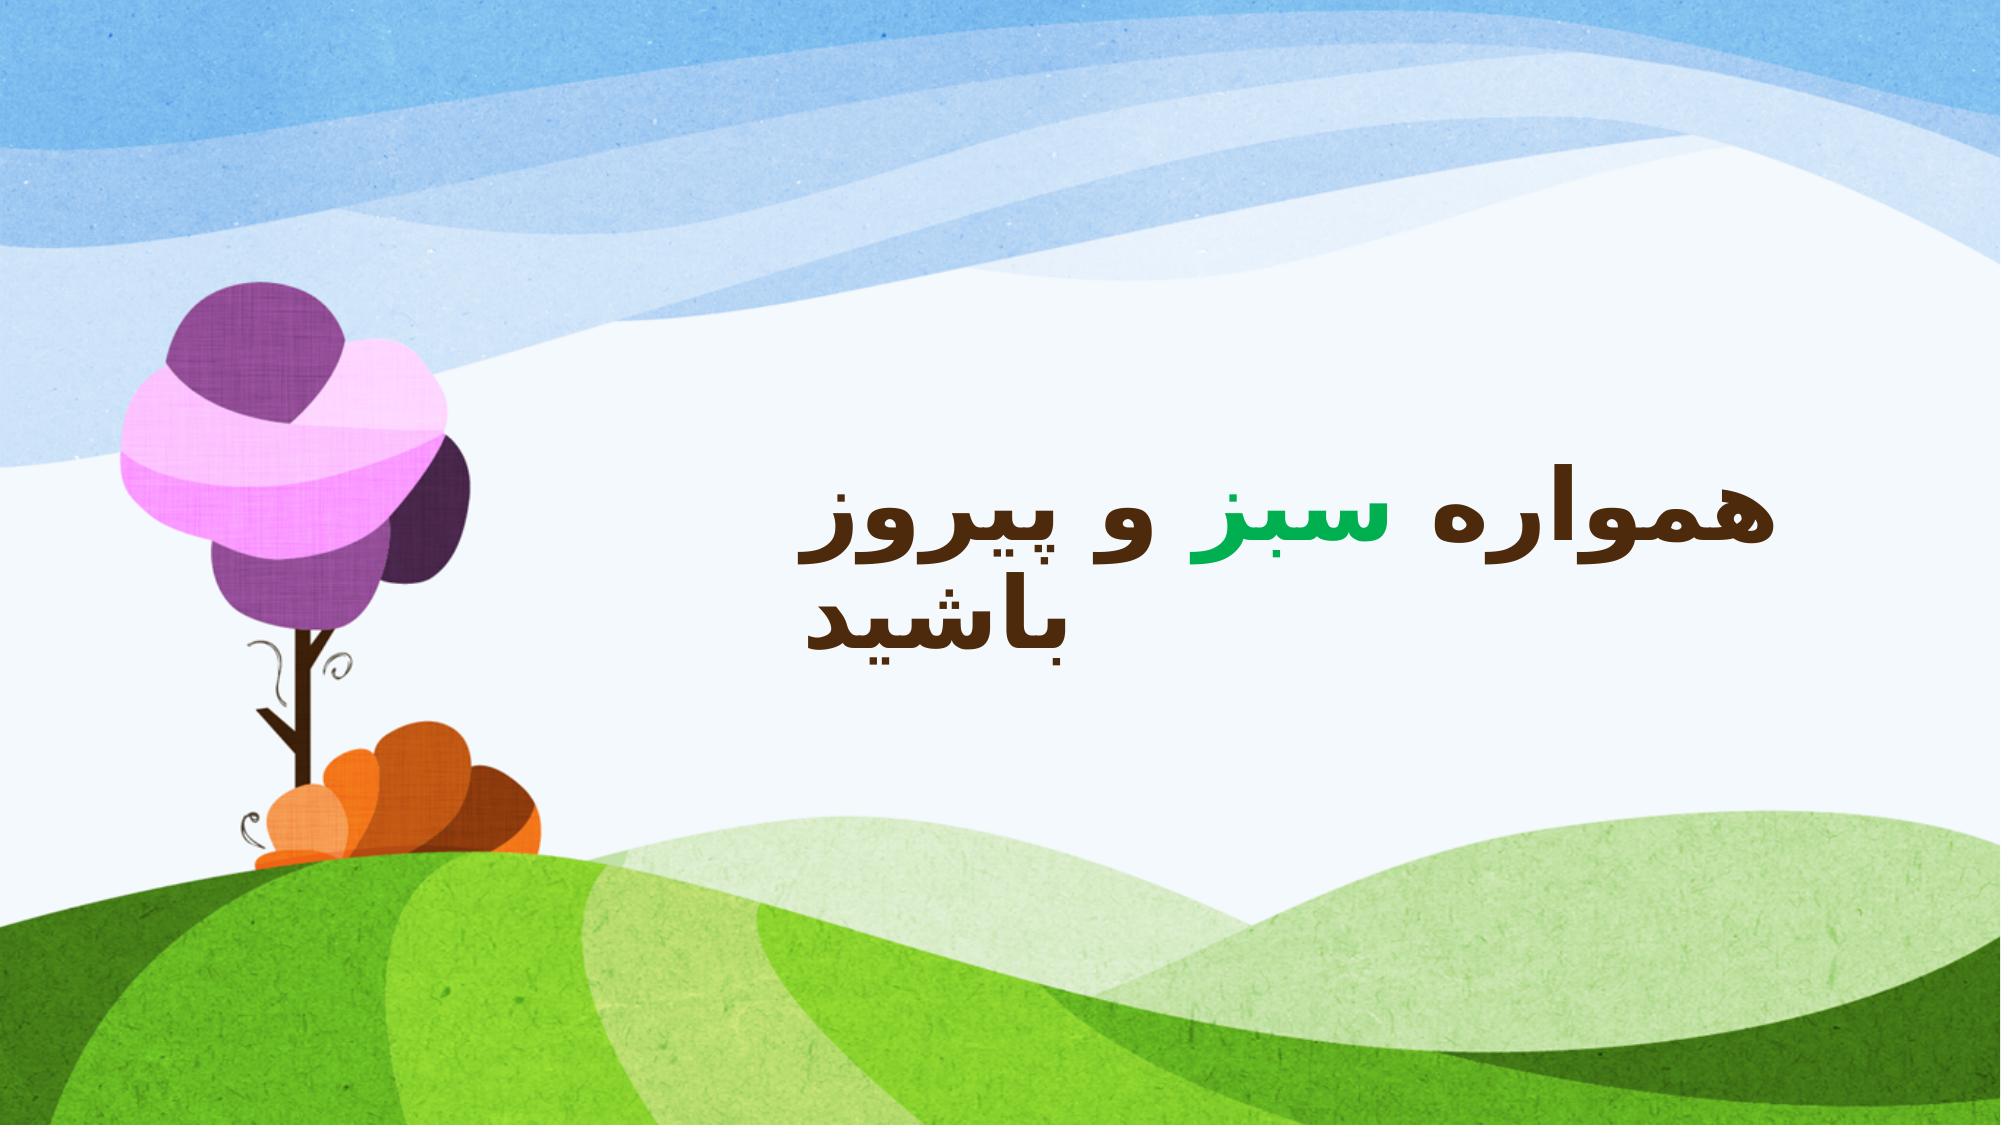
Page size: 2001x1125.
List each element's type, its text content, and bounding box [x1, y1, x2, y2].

picture [0, 0, 2001, 1125]
title همواره سبز و پیروز باشید [787, 377, 1913, 678]
